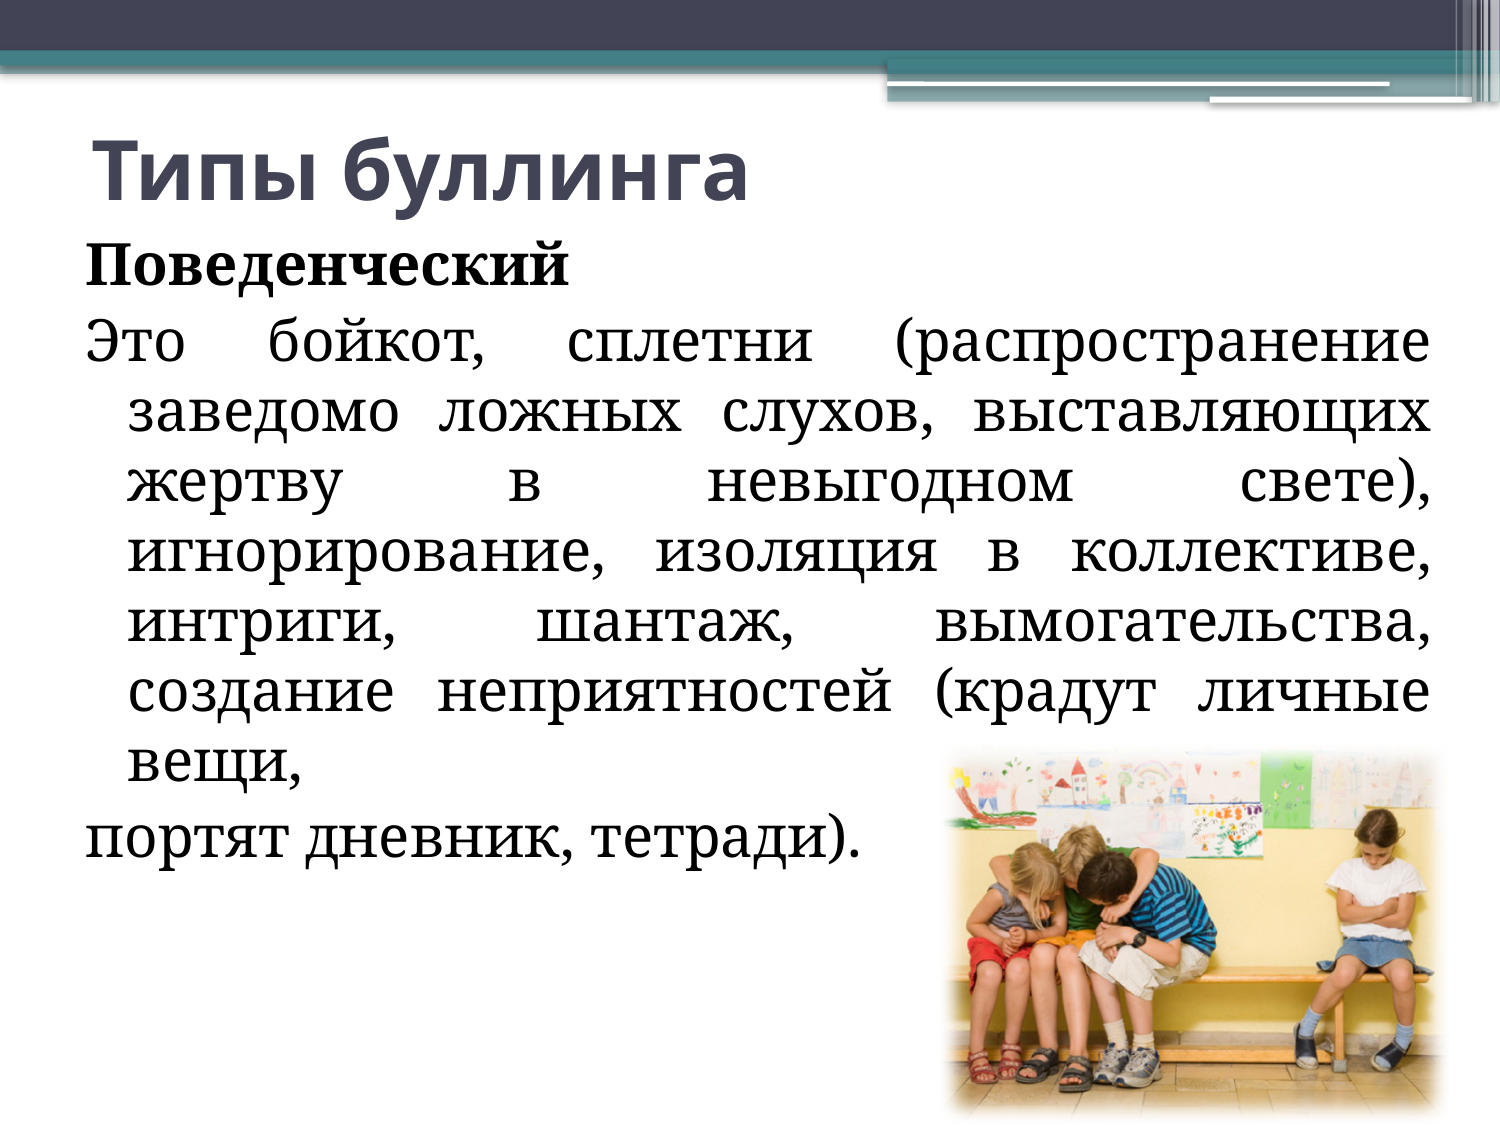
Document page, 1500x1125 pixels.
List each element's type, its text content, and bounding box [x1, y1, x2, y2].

list Поведенческий Это бойкот, сплетни (распространение заведомо ложных слухов, выставляющих жертву в невыгодном свете), игнорирование, изоляция в коллективе, интриги, шантаж, вымогательства, создание неприятностей (крадут личные вещи, портят дневник, тетради). [53, 219, 1447, 811]
title Типы буллинга [76, 78, 1427, 219]
picture [938, 740, 1452, 1125]
